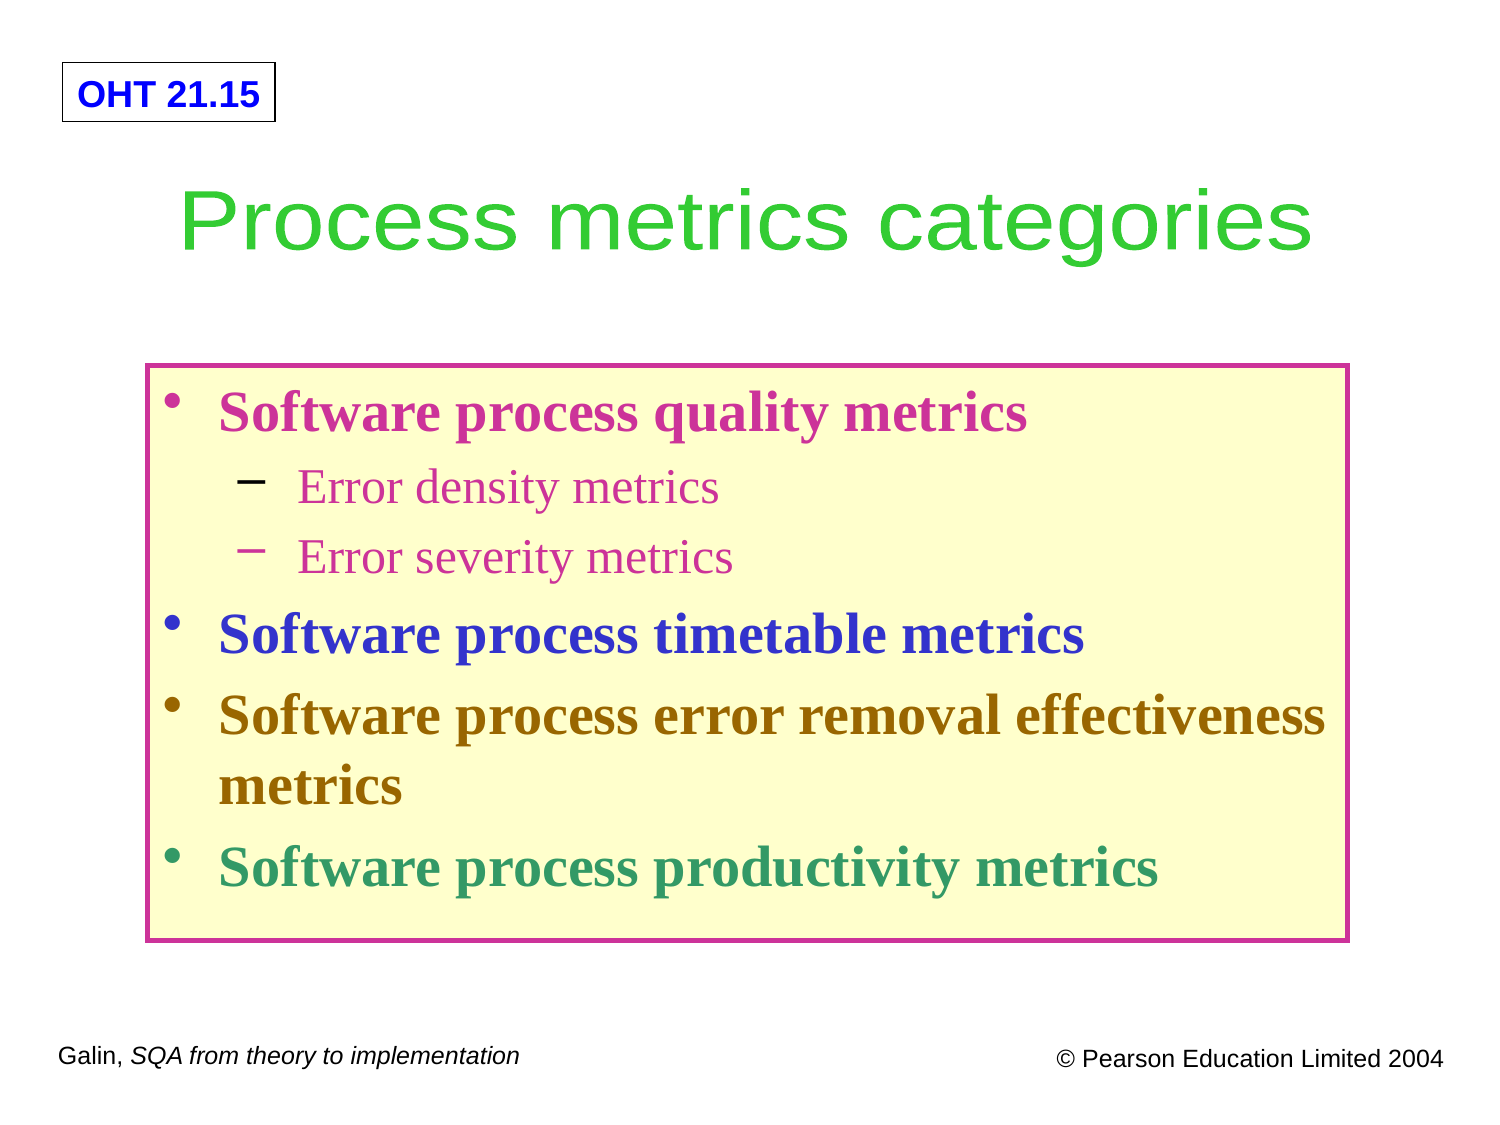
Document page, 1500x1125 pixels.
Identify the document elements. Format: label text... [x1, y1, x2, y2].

title Process metrics categories [112, 99, 1388, 288]
list Software process quality metrics Error density metrics Error severity metrics Software process timetable metrics Software process error removal effectiveness metrics Software process productivity metrics [147, 365, 1348, 941]
